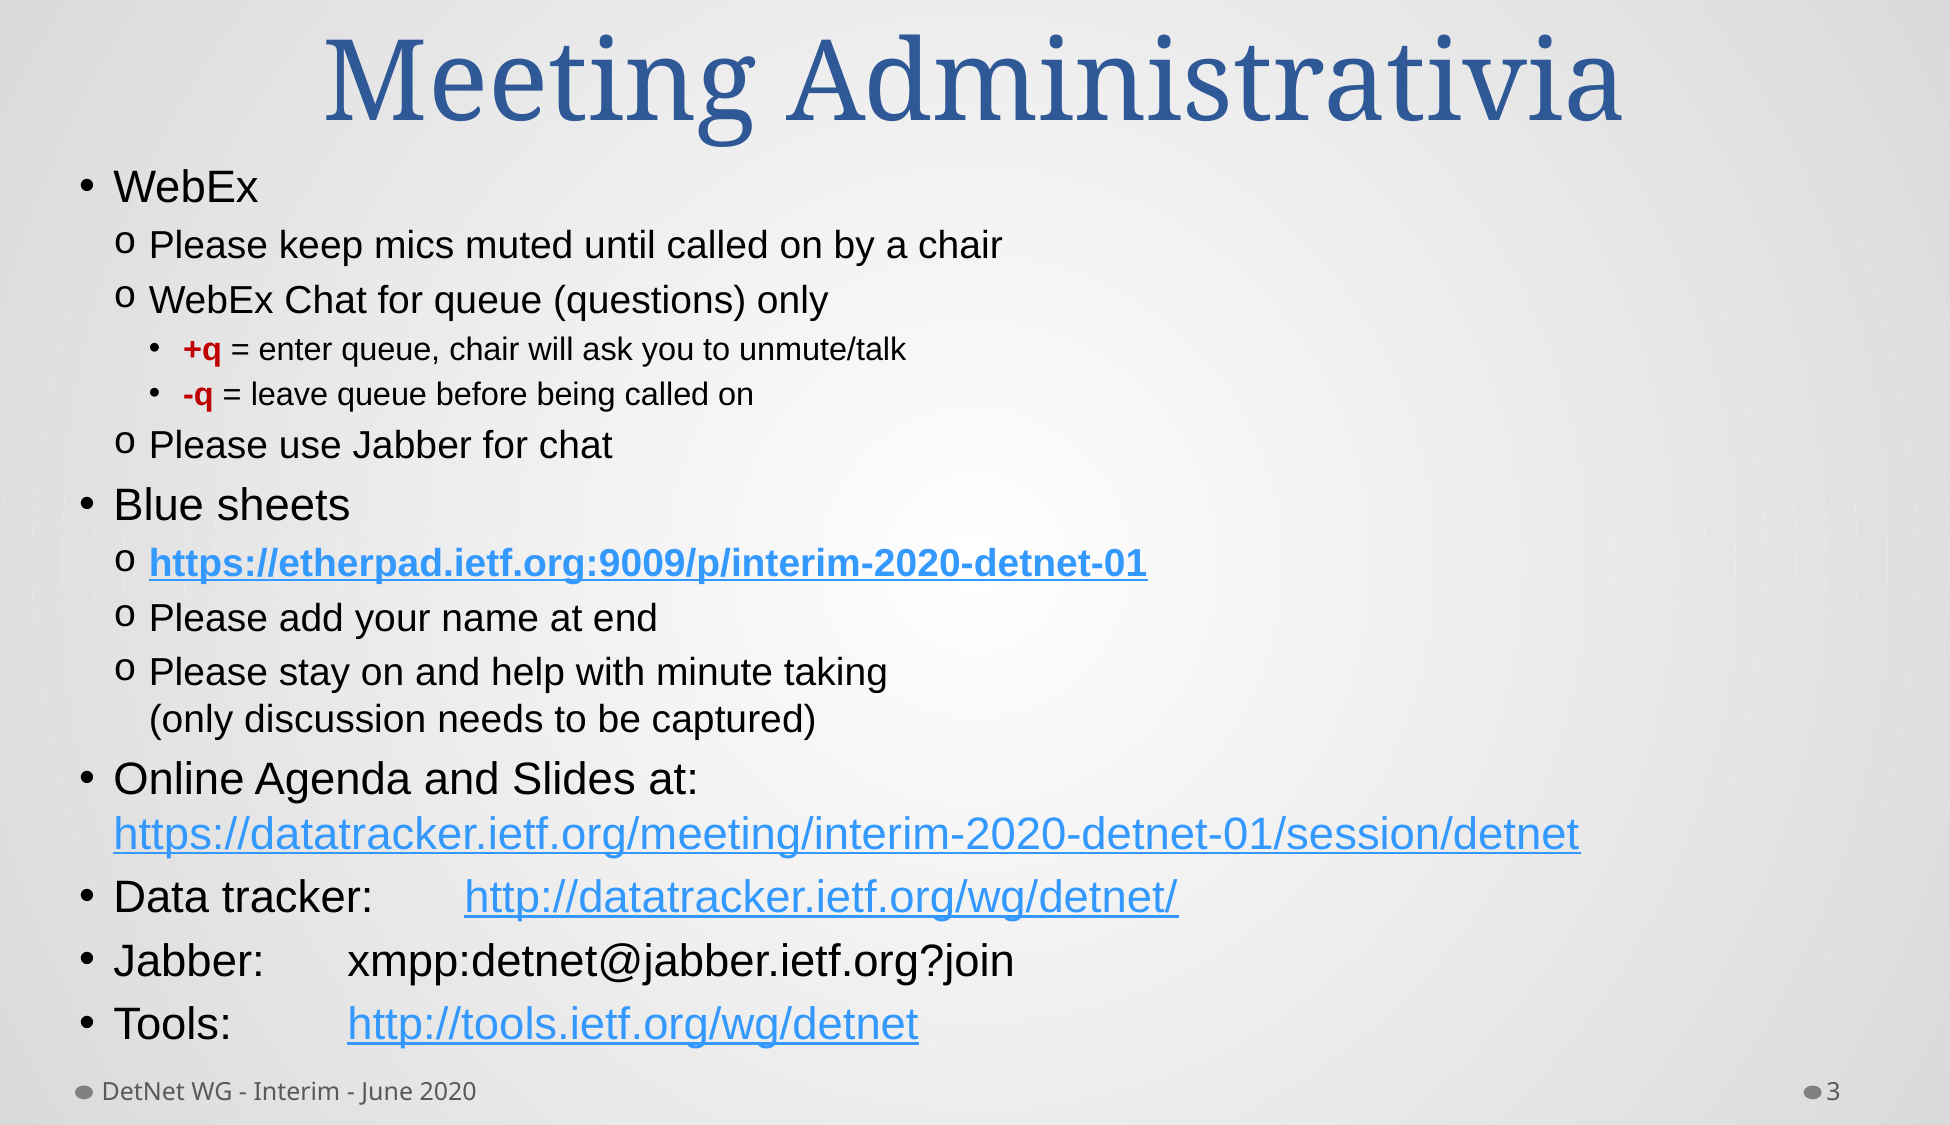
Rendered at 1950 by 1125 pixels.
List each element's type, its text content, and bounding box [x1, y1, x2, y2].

title Meeting Administrativia [97, 0, 1853, 149]
footer DetNet WG - Interim - June 2020 [94, 1062, 702, 1123]
list WebEx Please keep mics muted until called on by a chair WebEx Chat for queue (questions) only +q = enter queue, chair will ask you to unmute/talk -q = leave queue before being called on Please use Jabber for chat Blue sheets https://etherpad.ietf.org:9009/p/interim-2020-detnet-01 Please add your name at end Please stay on and help with minute taking (only discussion needs to be captured) Online Agenda and Slides at: https://datatracker.ietf.org/meeting/interim-2020-detnet-01/session/detnet Data tracker: http://datatracker.ietf.org/wg/detnet/ Jabber: xmpp:detnet@jabber.ietf.org?join Tools: http://tools.ietf.org/wg/detnet [64, 149, 1917, 1063]
slide_number 3 [1821, 1062, 1942, 1123]
